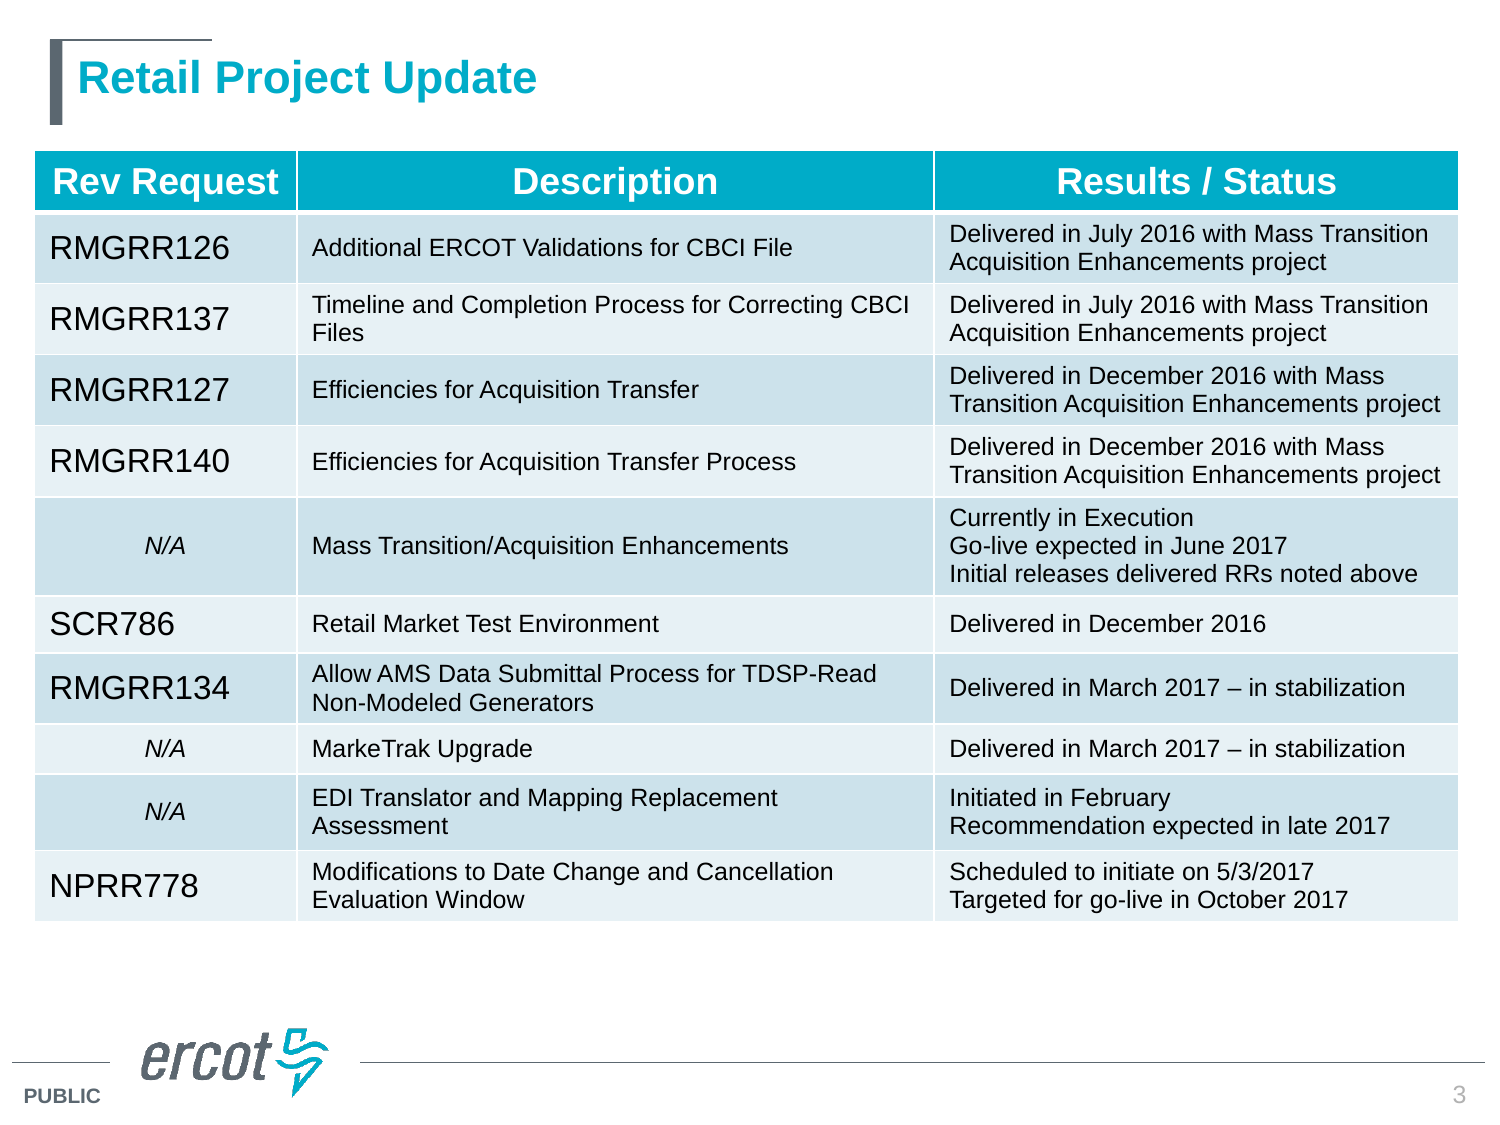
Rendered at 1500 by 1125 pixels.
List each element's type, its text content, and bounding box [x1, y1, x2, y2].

slide_number 3 [1437, 1076, 1475, 1112]
table_cell N/A [35, 725, 296, 773]
table_cell MarkeTrak Upgrade [298, 725, 933, 773]
table_cell Delivered in July 2016 with Mass Transition Acquisition Enhancements project [935, 215, 1458, 283]
table_cell Delivered in December 2016 with Mass Transition Acquisition Enhancements project [935, 355, 1458, 425]
table_cell EDI Translator and Mapping Replacement Assessment [298, 775, 933, 850]
table_header Description [298, 151, 933, 210]
table_cell Delivered in July 2016 with Mass Transition Acquisition Enhancements project [935, 284, 1458, 354]
table_cell Scheduled to initiate on 5/3/2017 Targeted for go-live in October 2017 [935, 851, 1458, 921]
table_cell Timeline and Completion Process for Correcting CBCI Files [298, 284, 933, 354]
table_cell Delivered in December 2016 with Mass Transition Acquisition Enhancements project [935, 426, 1458, 496]
table_cell SCR786 [35, 597, 296, 652]
table_cell Allow AMS Data Submittal Process for TDSP-Read Non-Modeled Generators [298, 654, 933, 723]
table_cell Additional ERCOT Validations for CBCI File [298, 215, 933, 283]
table_cell Delivered in March 2017 – in stabilization [935, 725, 1458, 773]
title Retail Project Update [62, 39, 675, 127]
table_cell RMGRR140 [35, 426, 296, 496]
picture [137, 1024, 332, 1100]
table_cell RMGRR126 [35, 215, 296, 283]
table_cell RMGRR134 [35, 654, 296, 723]
table_cell Modifications to Date Change and Cancellation Evaluation Window [298, 851, 933, 921]
table_cell NPRR778 [35, 851, 296, 921]
table_cell RMGRR137 [35, 284, 296, 354]
table_cell Efficiencies for Acquisition Transfer [298, 355, 933, 425]
table_cell Delivered in December 2016 [935, 597, 1458, 652]
table_cell Retail Market Test Environment [298, 597, 933, 652]
table_cell Currently in Execution Go-live expected in June 2017 Initial releases delivered RRs noted above [935, 498, 1458, 595]
table_header Results / Status [935, 151, 1458, 210]
table_cell Mass Transition/Acquisition Enhancements [298, 498, 933, 595]
table_header Rev Request [35, 151, 296, 210]
table_cell RMGRR127 [35, 355, 296, 425]
table_cell Delivered in March 2017 – in stabilization [935, 654, 1458, 723]
table_cell Initiated in February Recommendation expected in late 2017 [935, 775, 1458, 850]
table_cell Efficiencies for Acquisition Transfer Process [298, 426, 933, 496]
table_cell N/A [35, 498, 296, 595]
table_cell N/A [35, 775, 296, 850]
